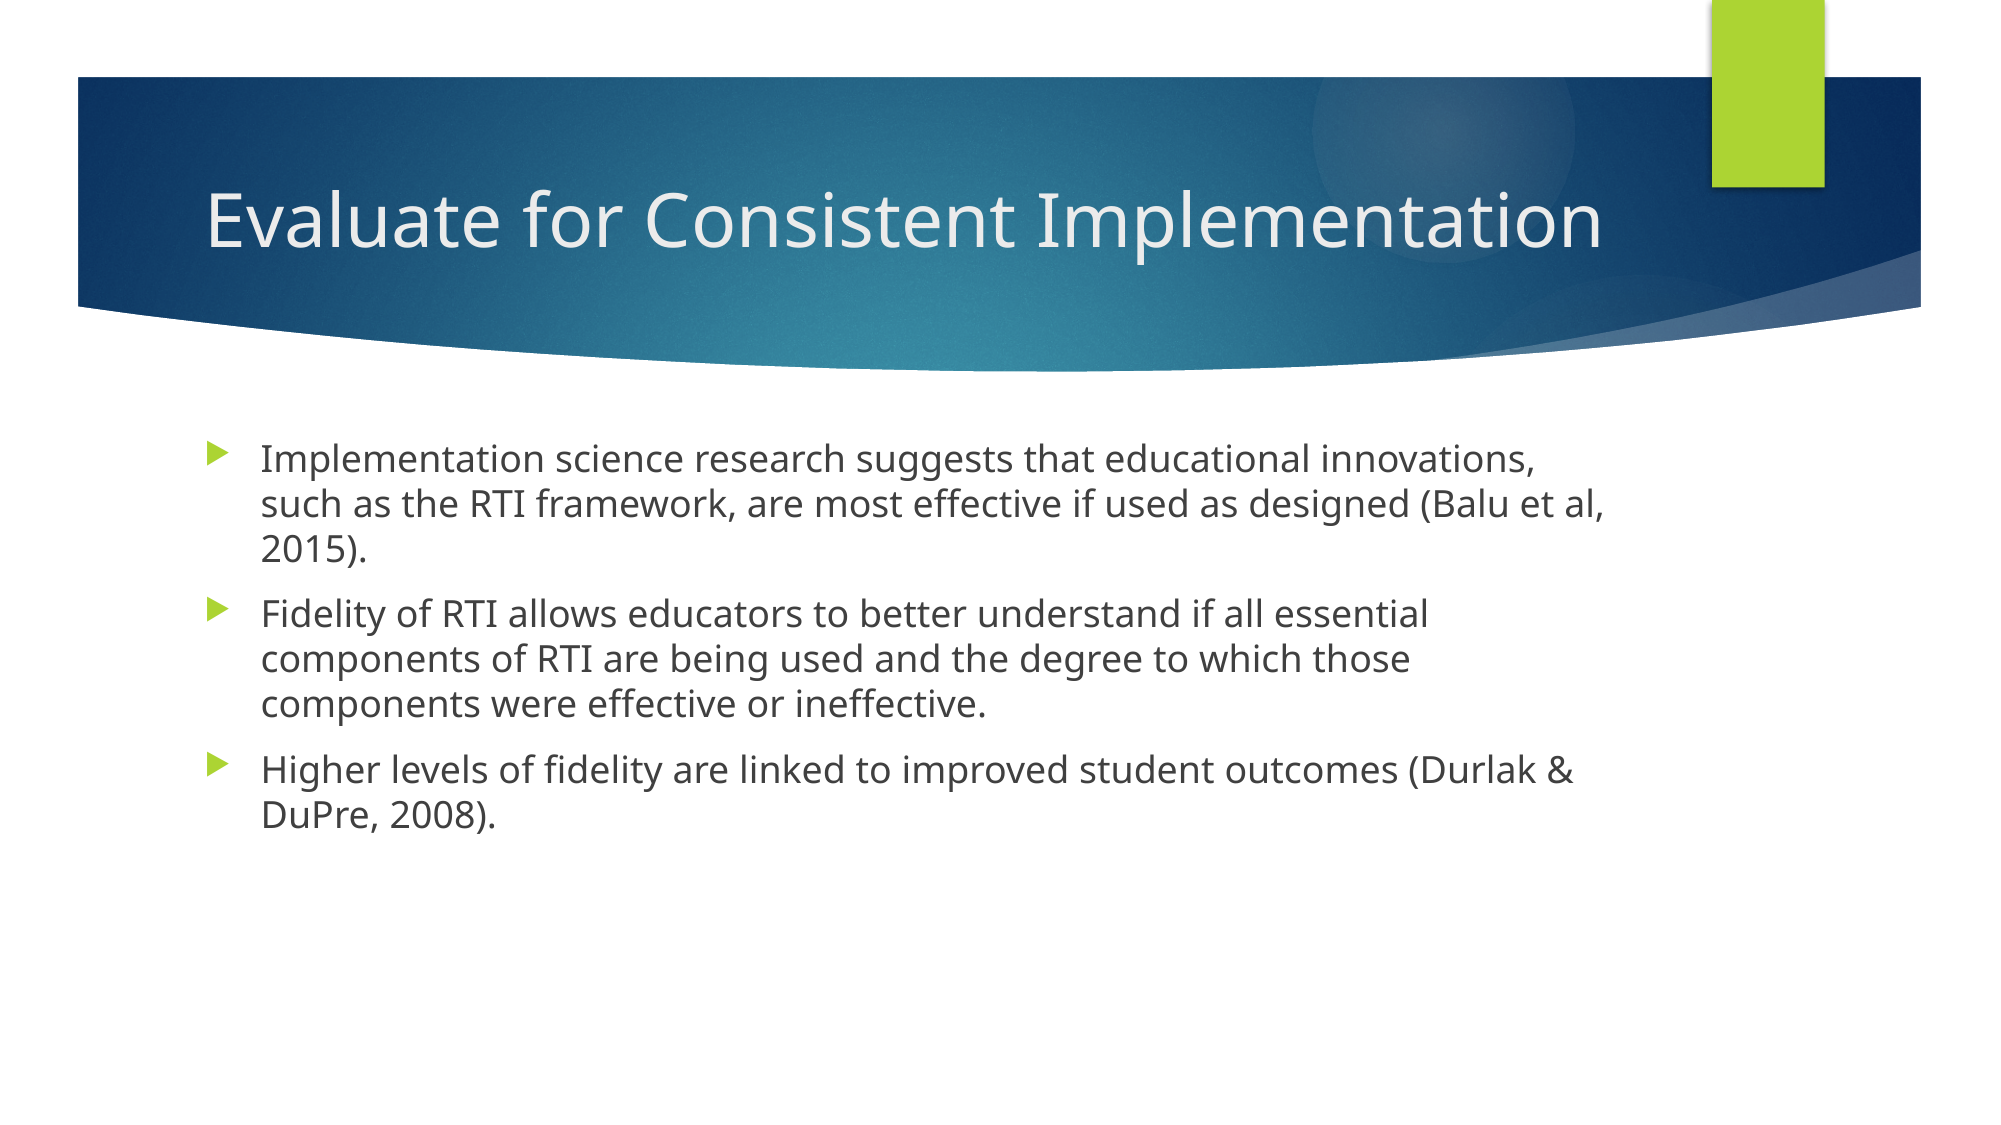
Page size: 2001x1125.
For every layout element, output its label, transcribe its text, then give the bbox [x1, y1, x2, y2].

list Implementation science research suggests that educational innovations, such as the RTI framework, are most effective if used as designed (Balu et al, 2015). Fidelity of RTI allows educators to better understand if all essential components of RTI are being used and the degree to which those components were effective or ineffective. Higher levels of fidelity are linked to improved student outcomes (Durlak & DuPre, 2008). [189, 427, 1627, 988]
title Evaluate for Consistent Implementation [189, 159, 1627, 276]
